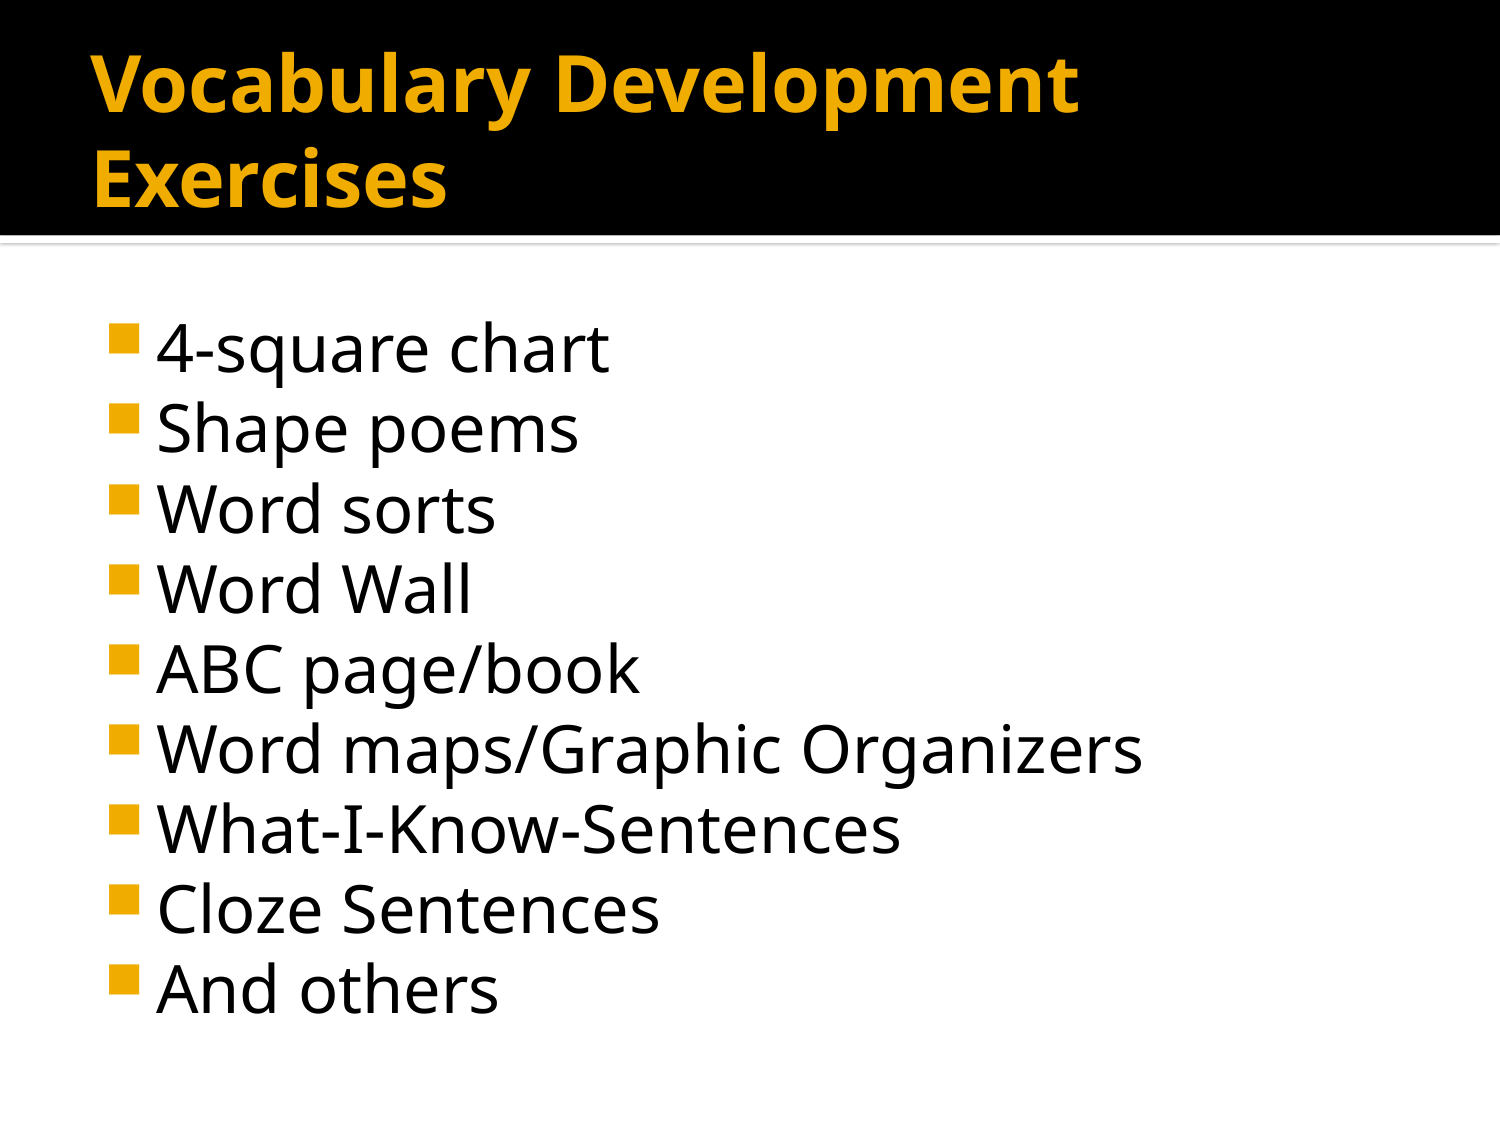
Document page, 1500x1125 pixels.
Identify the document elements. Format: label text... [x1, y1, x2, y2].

list 4-square chart Shape poems Word sorts Word Wall ABC page/book Word maps/Graphic Organizers What-I-Know-Sentences Cloze Sentences And others [75, 291, 1425, 1050]
title Vocabulary Development Exercises [75, 25, 1425, 231]
